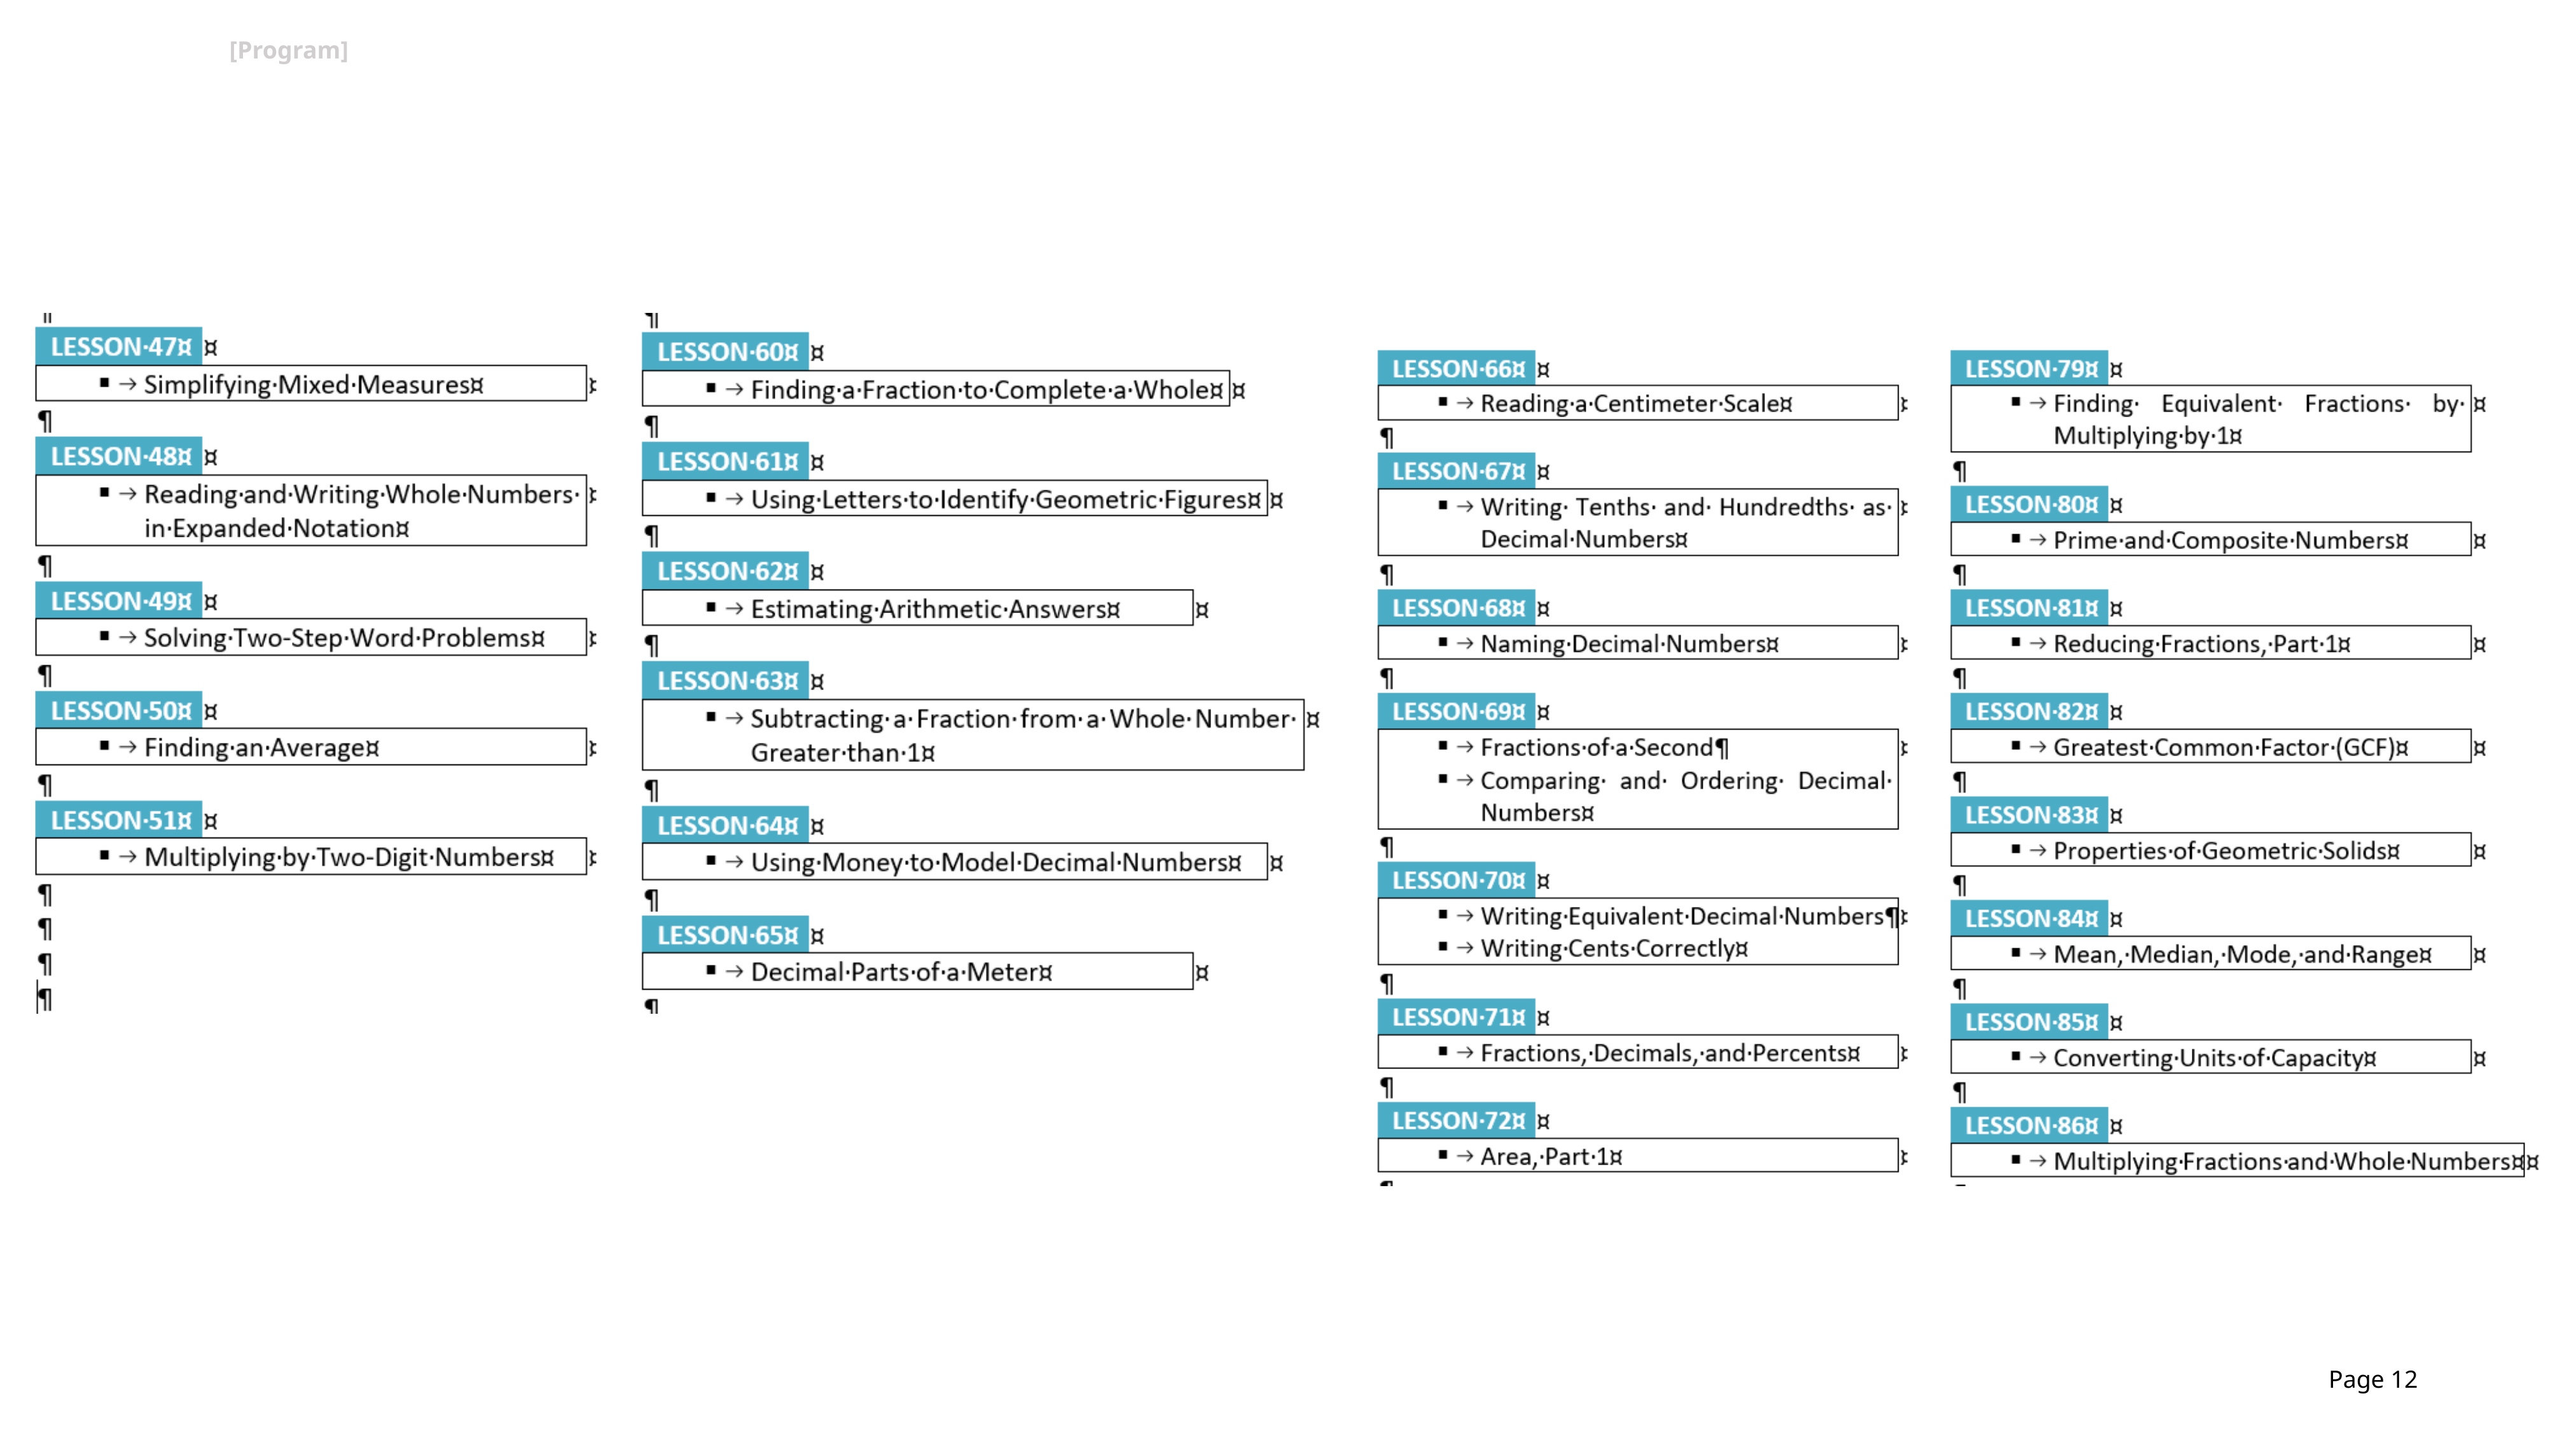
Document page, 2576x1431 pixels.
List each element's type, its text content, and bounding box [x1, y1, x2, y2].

picture [33, 313, 1338, 1014]
picture [1369, 335, 2561, 1186]
text_box [Program] [219, 30, 370, 69]
text_box Page 12 [2018, 1359, 2428, 1398]
